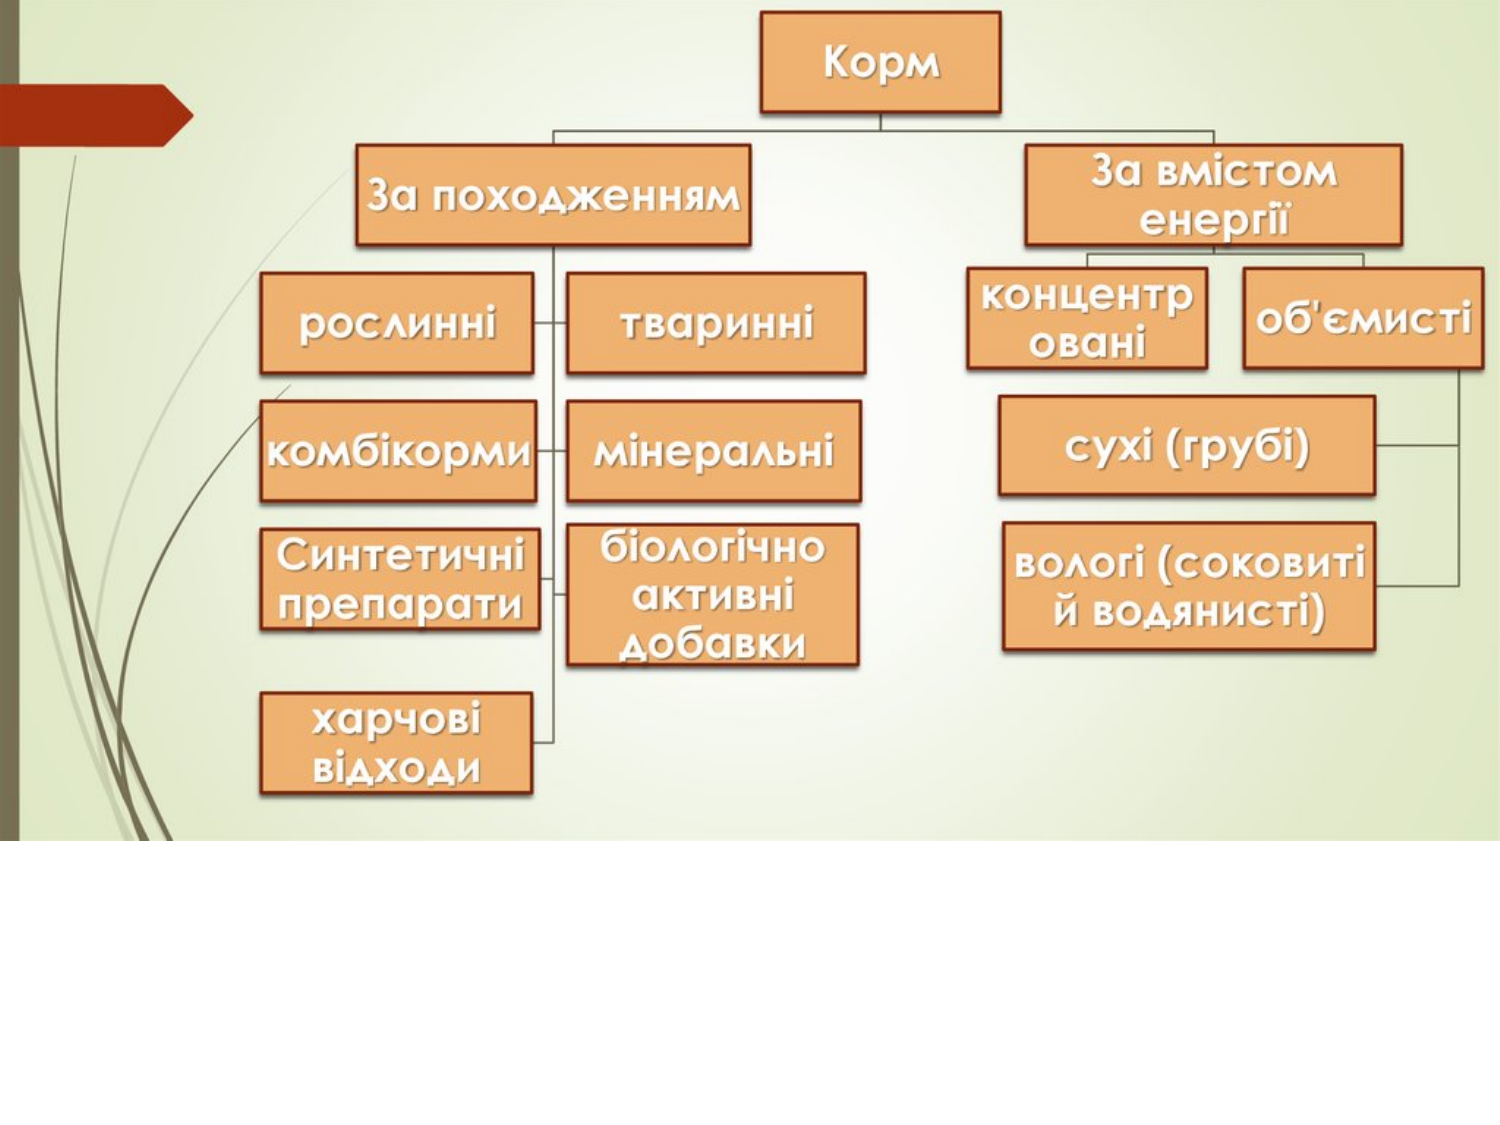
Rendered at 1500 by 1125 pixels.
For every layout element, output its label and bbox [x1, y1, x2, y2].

picture [0, 0, 1500, 841]
